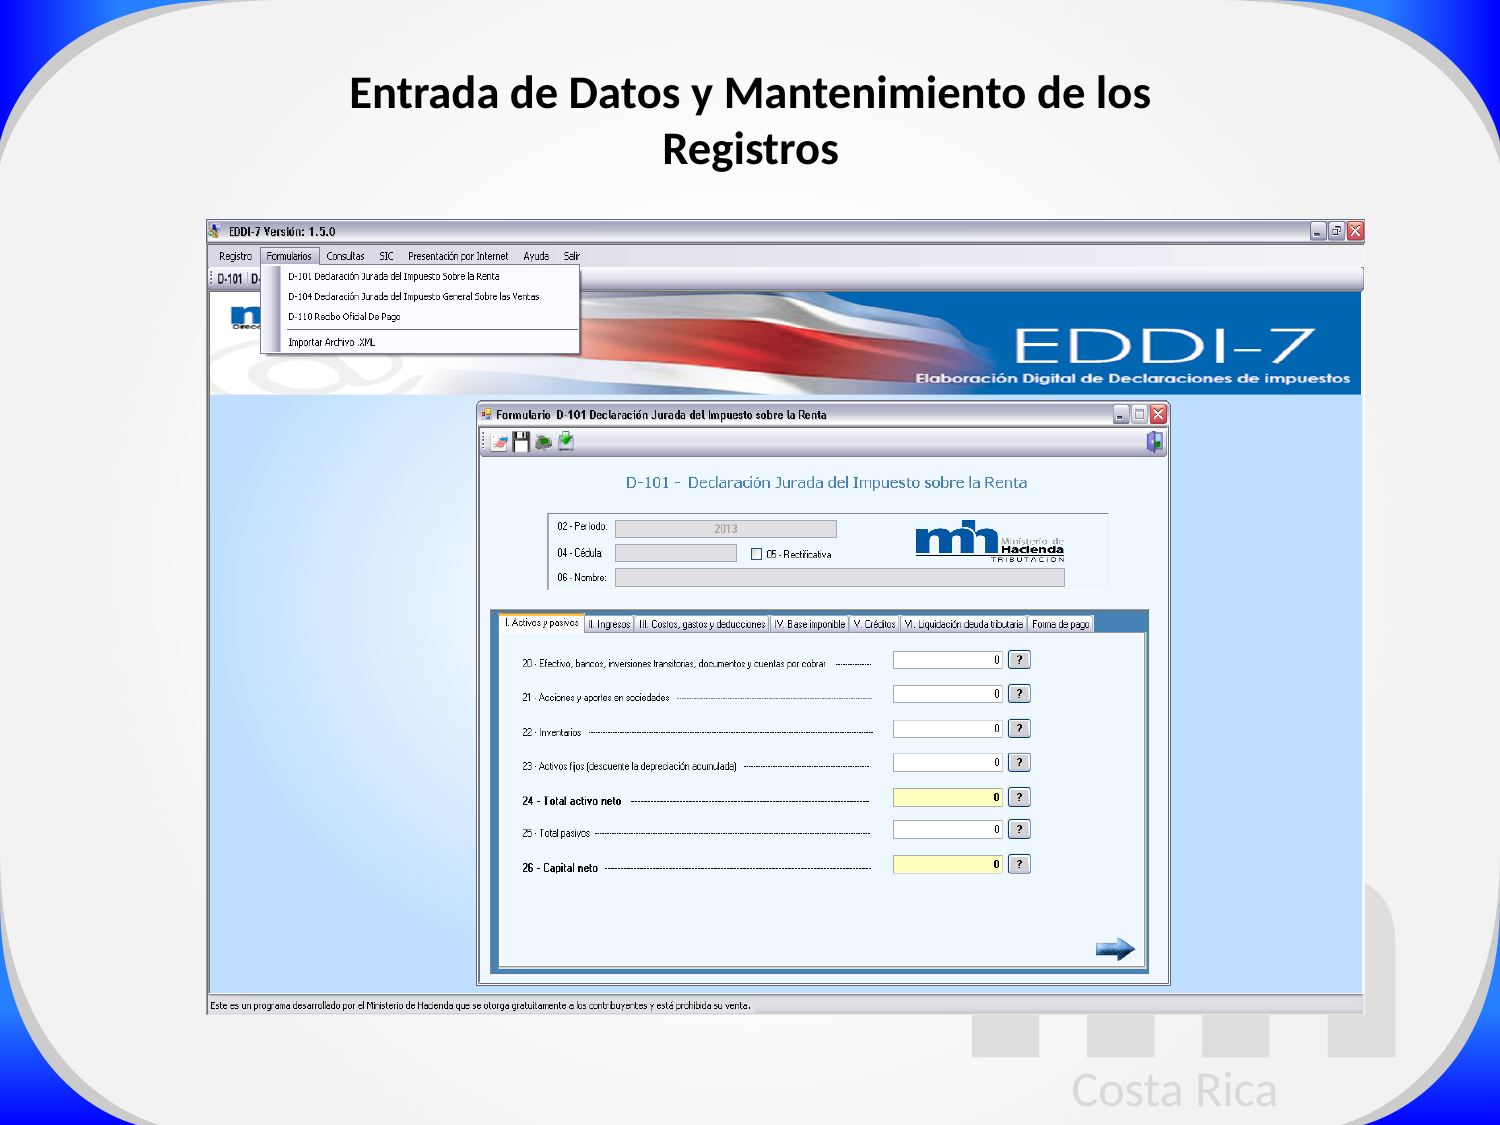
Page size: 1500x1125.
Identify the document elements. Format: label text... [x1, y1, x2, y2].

text_box Entrada de Datos y Mantenimiento de los Registros [289, 54, 1213, 183]
picture [0, 0, 1500, 1125]
text_box Costa Rica [1056, 1049, 1341, 1124]
